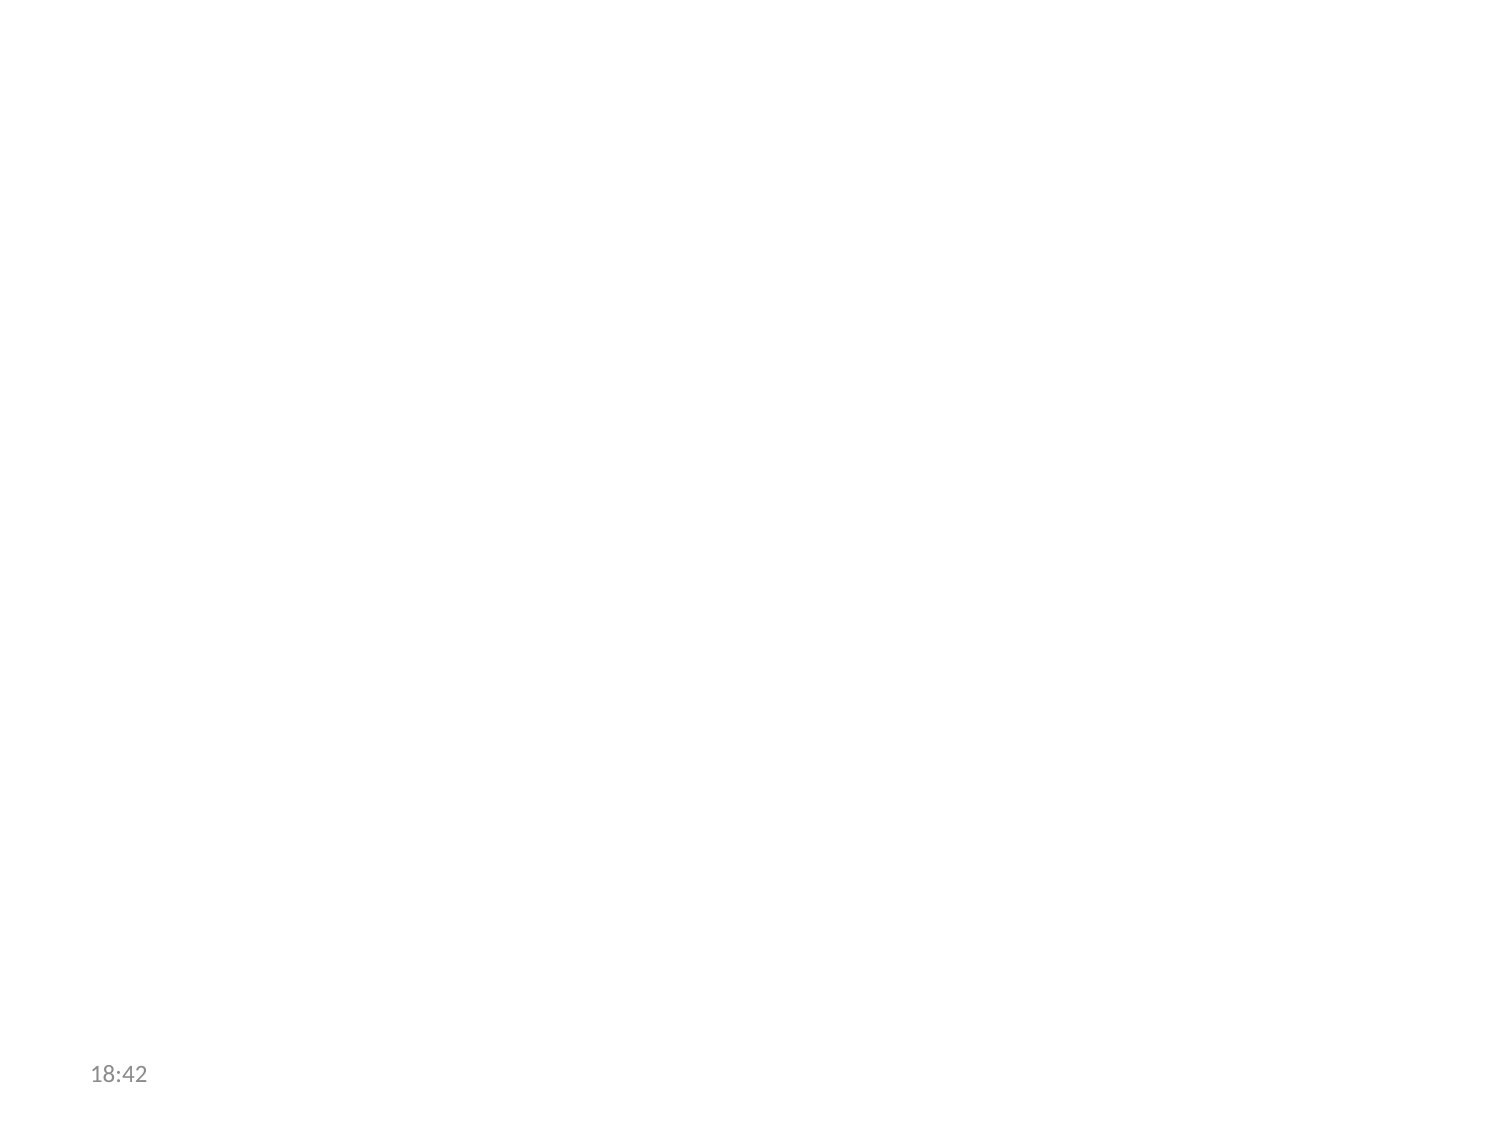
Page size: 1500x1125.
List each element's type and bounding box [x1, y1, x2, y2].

slide_number [75, 1042, 425, 1103]
